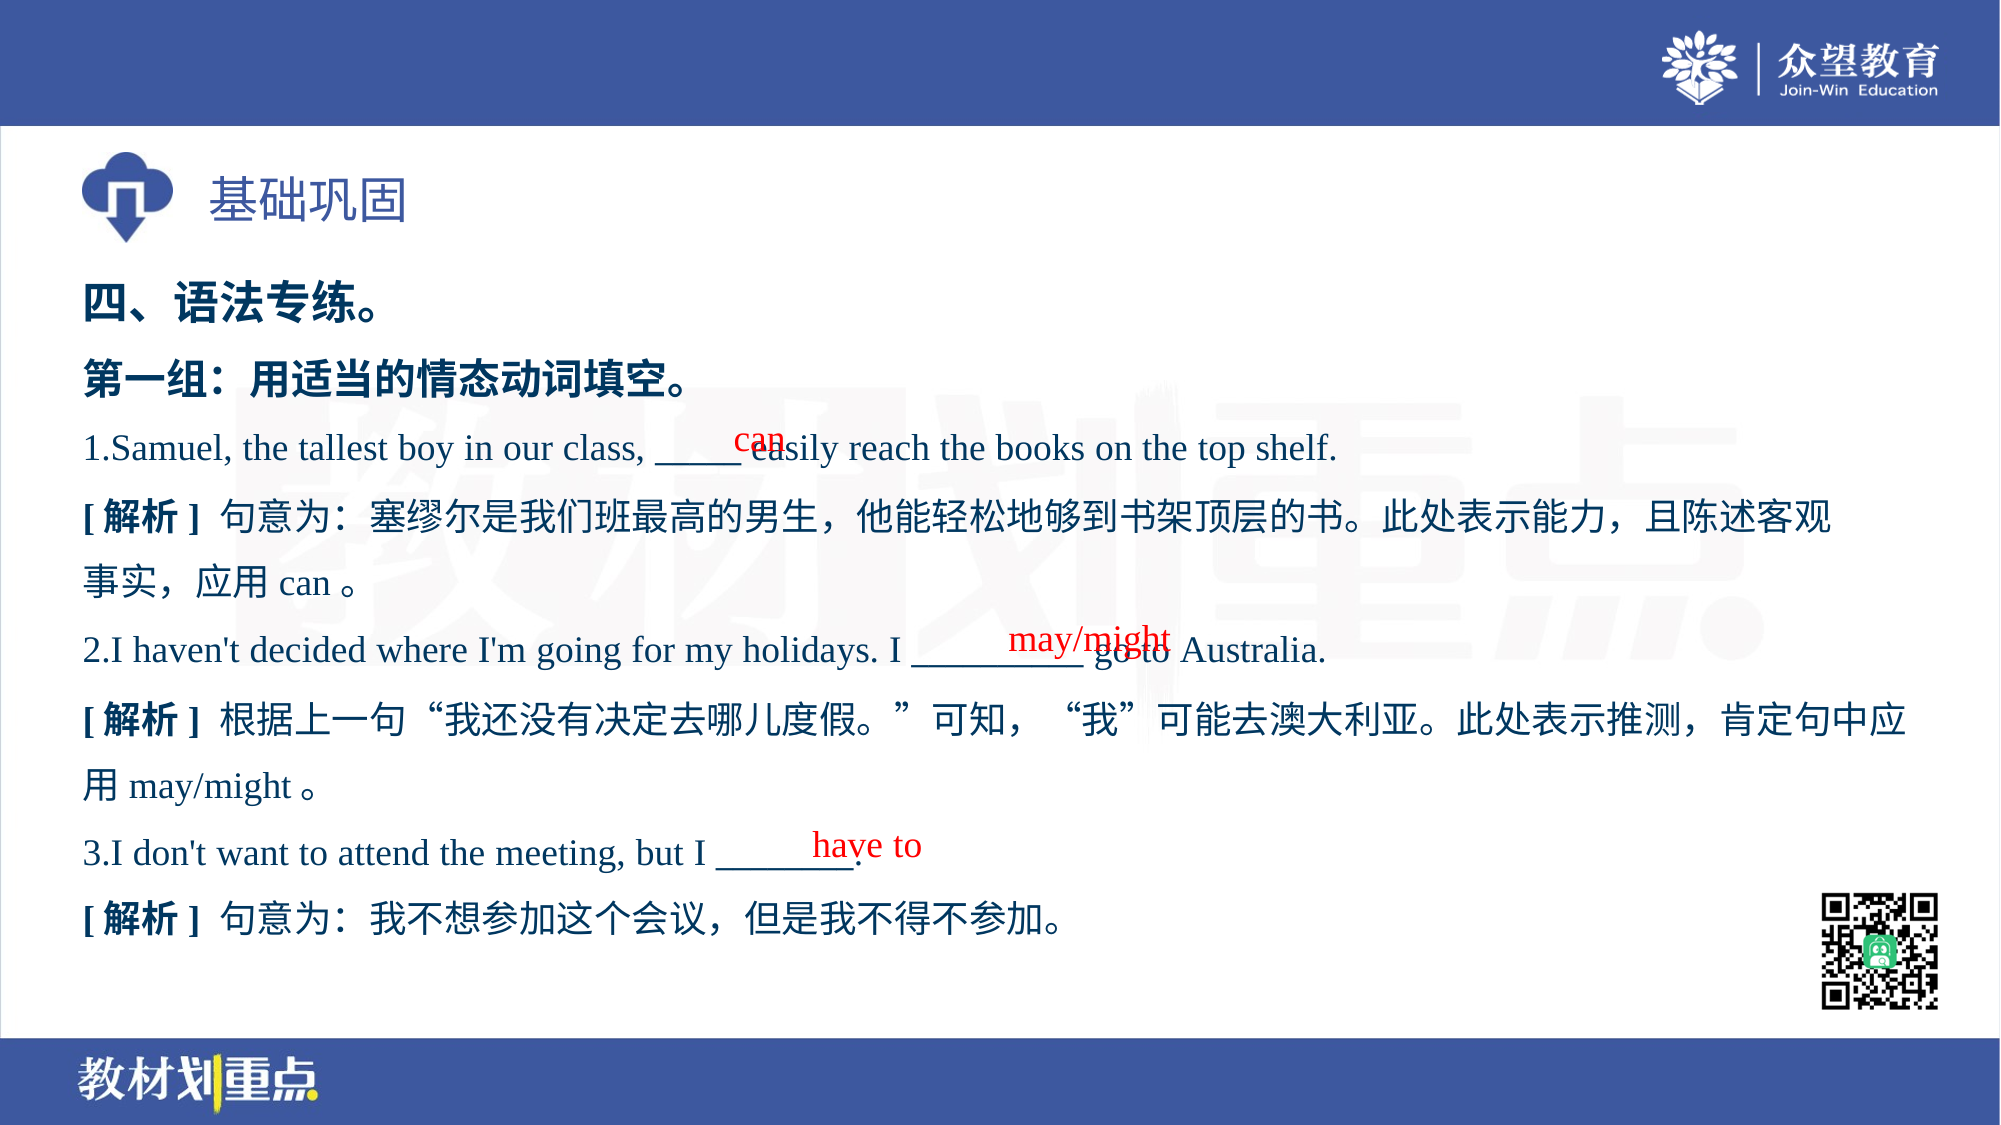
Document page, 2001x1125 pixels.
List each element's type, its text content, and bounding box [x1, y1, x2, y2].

text_box [解析] 根据上一句“我还没有决定去哪儿度假。”可知，“我”可能去澳大利亚。此处表示推测，肯定句中应 用may/might。 [82, 672, 1817, 800]
text_box [解析] 句意为：我不想参加这个会议，但是我不得不参加。 [82, 875, 1817, 933]
text_box 3.I don't want to attend the meeting, but I ________. [82, 808, 1817, 867]
text_box 2.I haven't decided where I'm going for my holidays. I __________ go to Australia. [82, 605, 1817, 663]
picture [0, 0, 2000, 1125]
text_box [解析] 句意为：塞缪尔是我们班最高的男生，他能轻松地够到书架顶层的书。此处表示能力，且陈述客观 事实，应用can。 [82, 469, 1817, 597]
text_box 1.Samuel, the tallest boy in our class, _____ easily reach the books on the top shelf. [82, 403, 1817, 461]
text_box may/might [994, 594, 1185, 653]
text_box 四、语法专练。 [82, 247, 1817, 329]
text_box have to [794, 800, 941, 858]
text_box 第一组：用适当的情态动词填空。 [82, 329, 1817, 403]
text_box can [719, 394, 800, 453]
